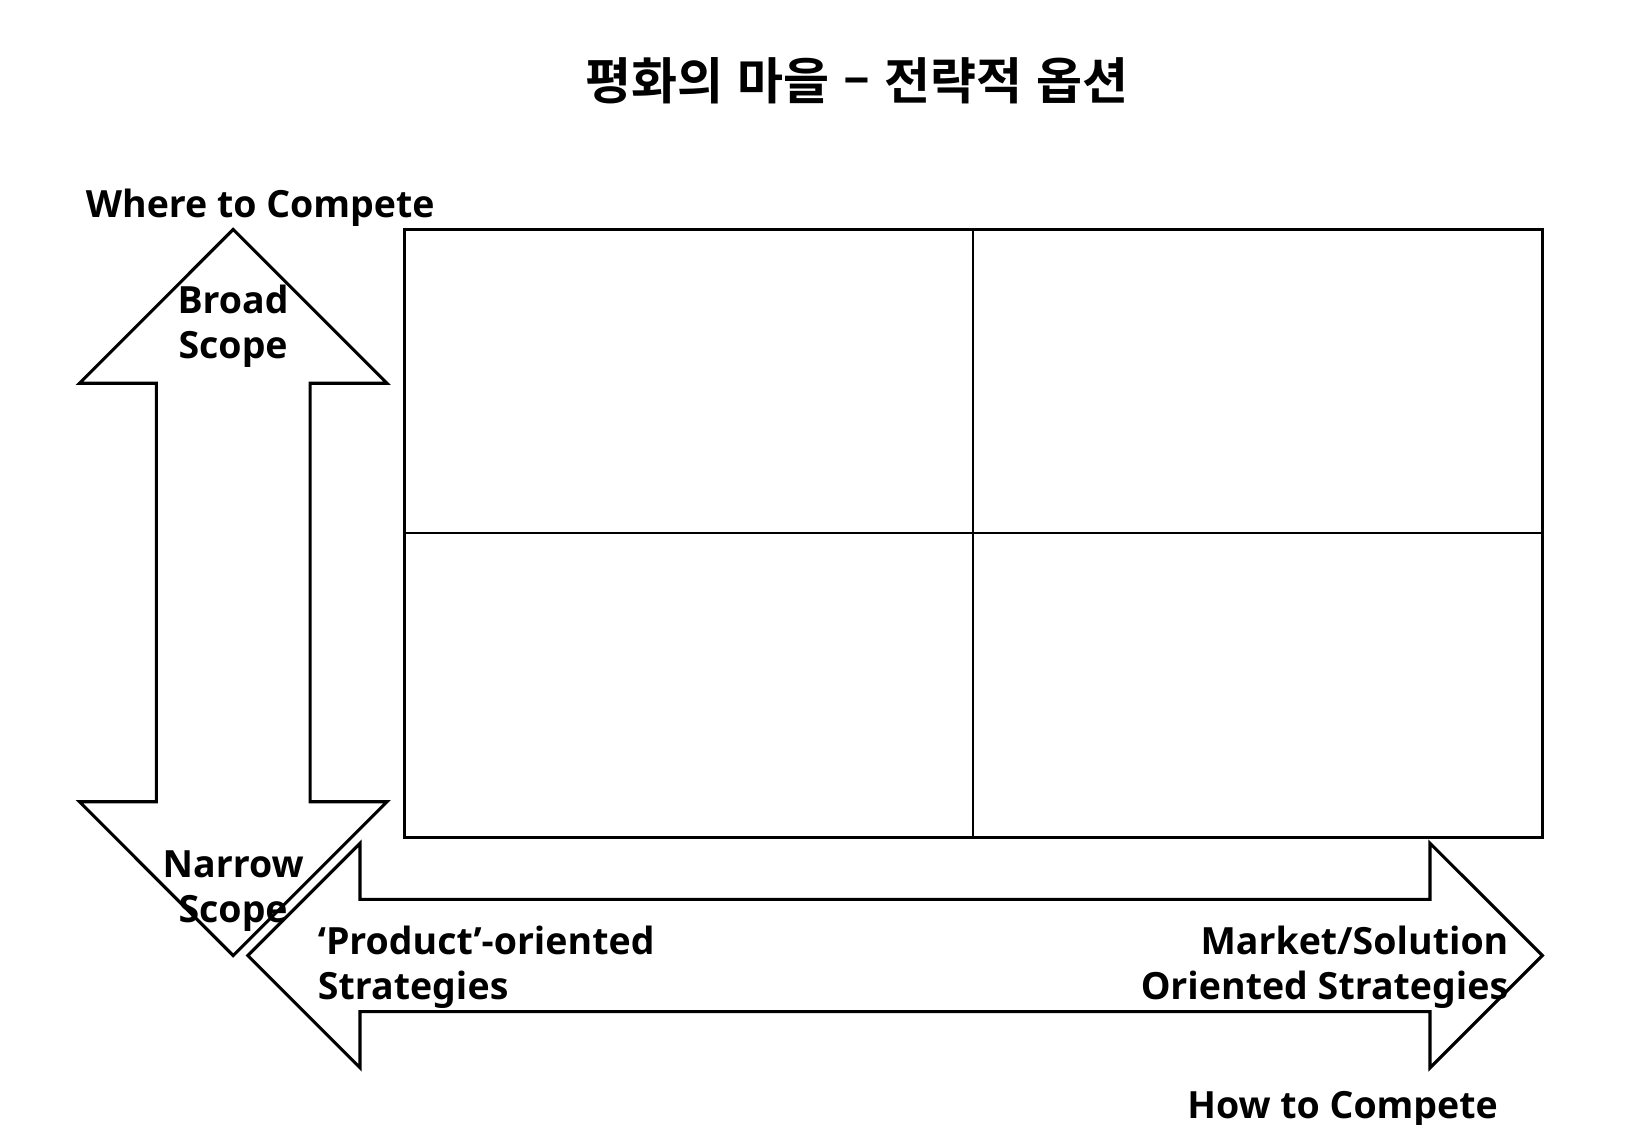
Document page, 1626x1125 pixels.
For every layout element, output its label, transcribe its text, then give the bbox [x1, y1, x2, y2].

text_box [0, 172, 1543, 1125]
text_box 평화의 마을 – 전략적 옵션 [570, 42, 1144, 118]
